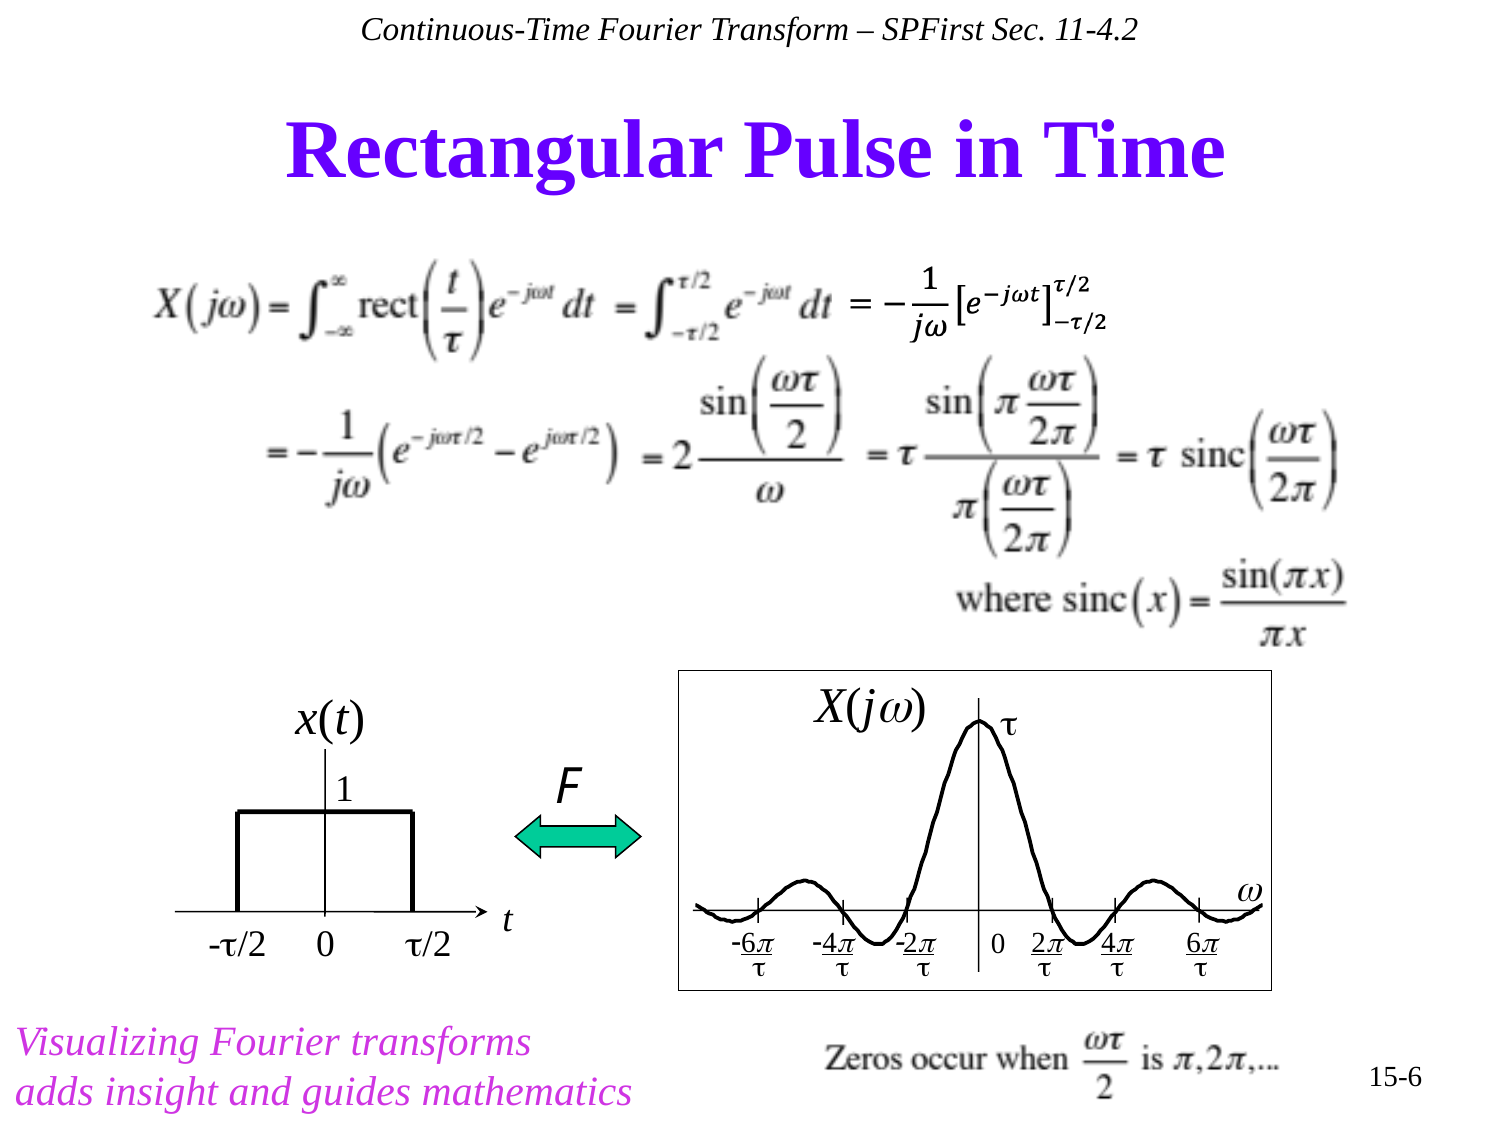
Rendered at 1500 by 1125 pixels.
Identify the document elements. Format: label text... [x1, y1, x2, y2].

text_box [174, 677, 538, 973]
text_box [506, 745, 642, 858]
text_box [147, 249, 599, 364]
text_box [949, 546, 1350, 651]
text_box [610, 262, 827, 347]
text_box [862, 360, 1103, 563]
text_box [1112, 398, 1343, 513]
title Rectangular Pulse in Time [75, 55, 1438, 238]
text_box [262, 397, 620, 512]
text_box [637, 348, 848, 506]
text_box Continuous-Time Fourier Transform – SPFirst Sec. 11-4.2 [0, 0, 1500, 55]
slide_number 15-6 [1124, 1049, 1438, 1125]
picture [831, 259, 1129, 351]
text_box Visualizing Fourier transforms adds insight and guides mathematics [0, 1006, 705, 1121]
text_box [820, 1014, 1282, 1102]
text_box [670, 662, 1284, 1001]
